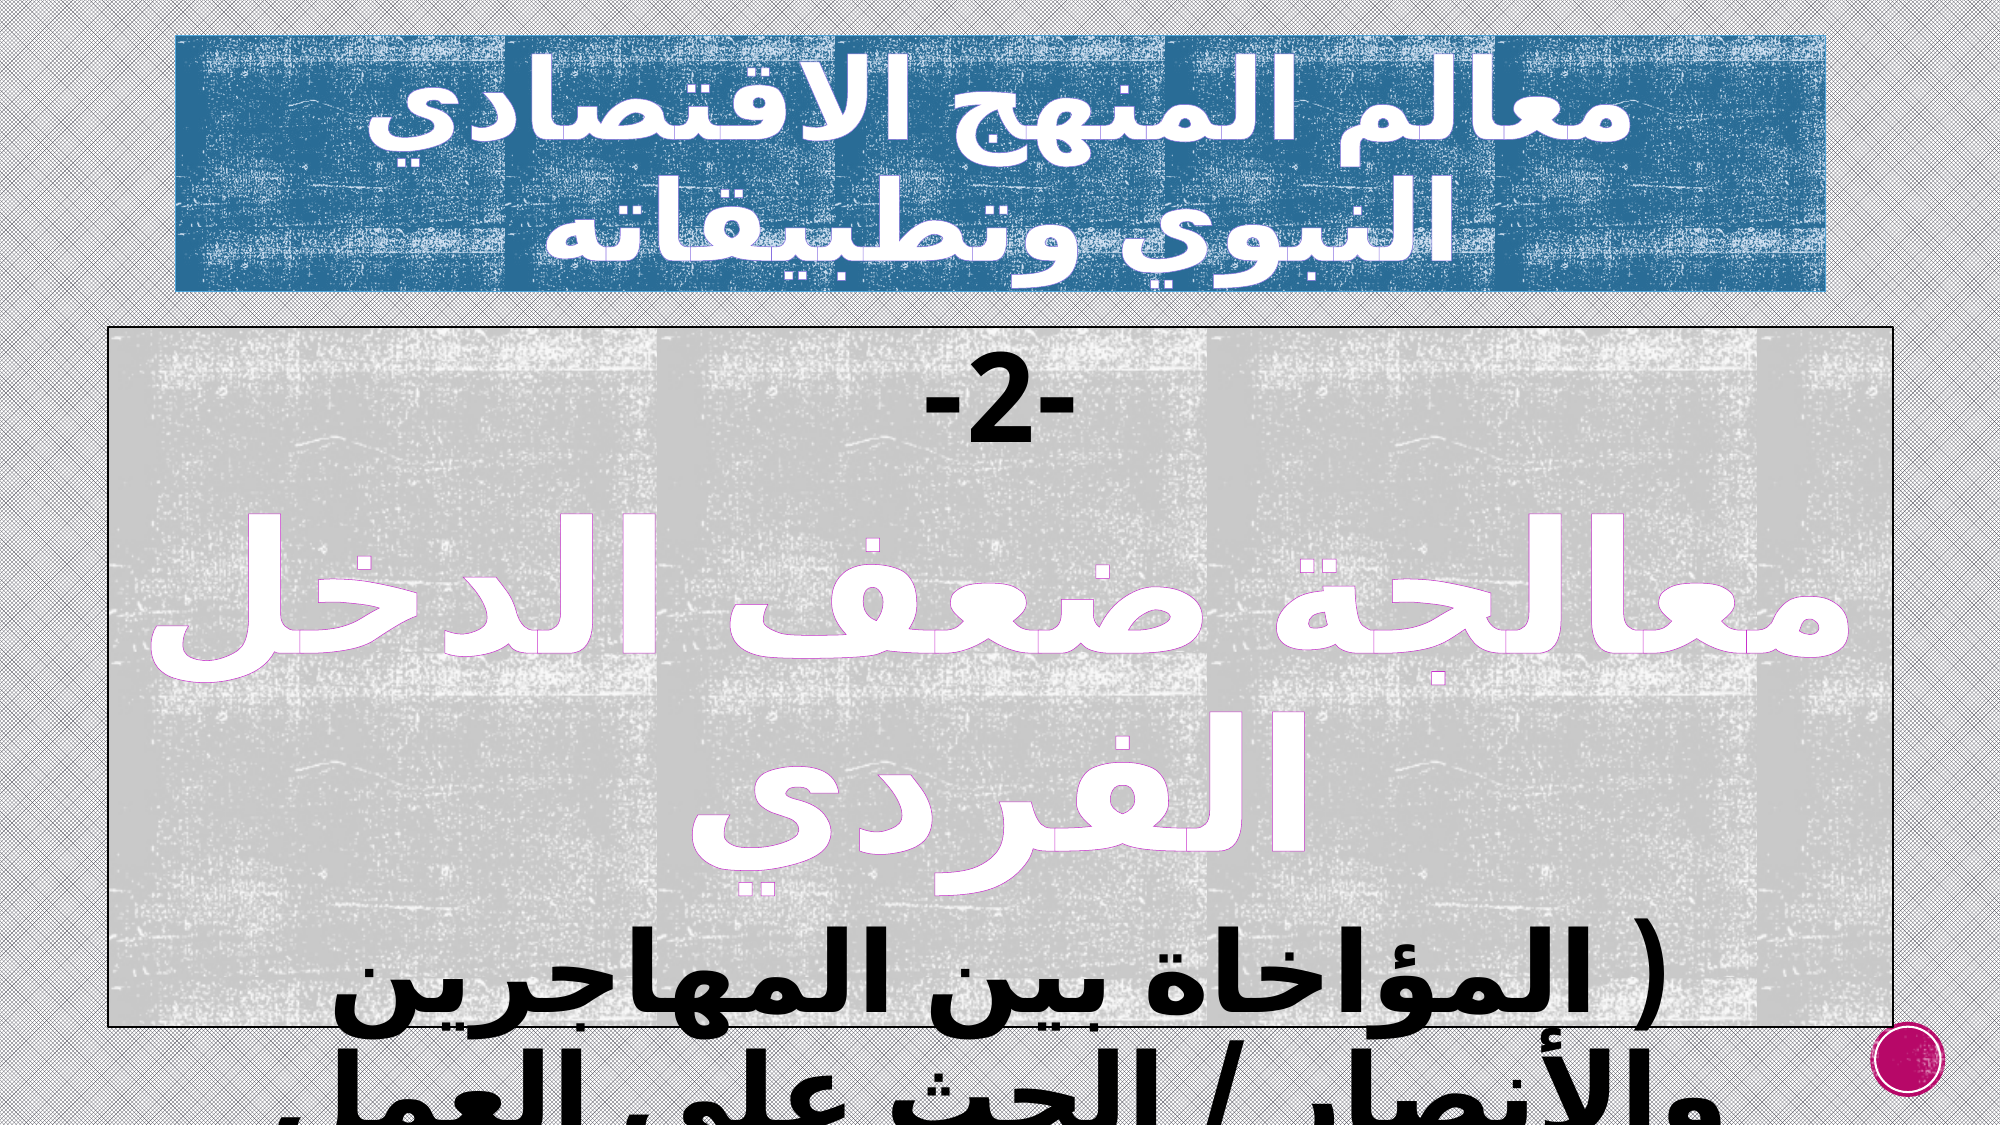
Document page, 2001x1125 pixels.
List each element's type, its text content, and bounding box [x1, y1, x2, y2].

title معالم المنهج الاقتصادي النبوي وتطبيقاته [175, 35, 1826, 292]
list -2- معالجة ضعف الدخل الفردي ( المؤاخاة بين المهاجرين والأنصار / الحث على العمل والإنتاج / توظيف أموال الغنائم ) [107, 326, 1894, 1028]
